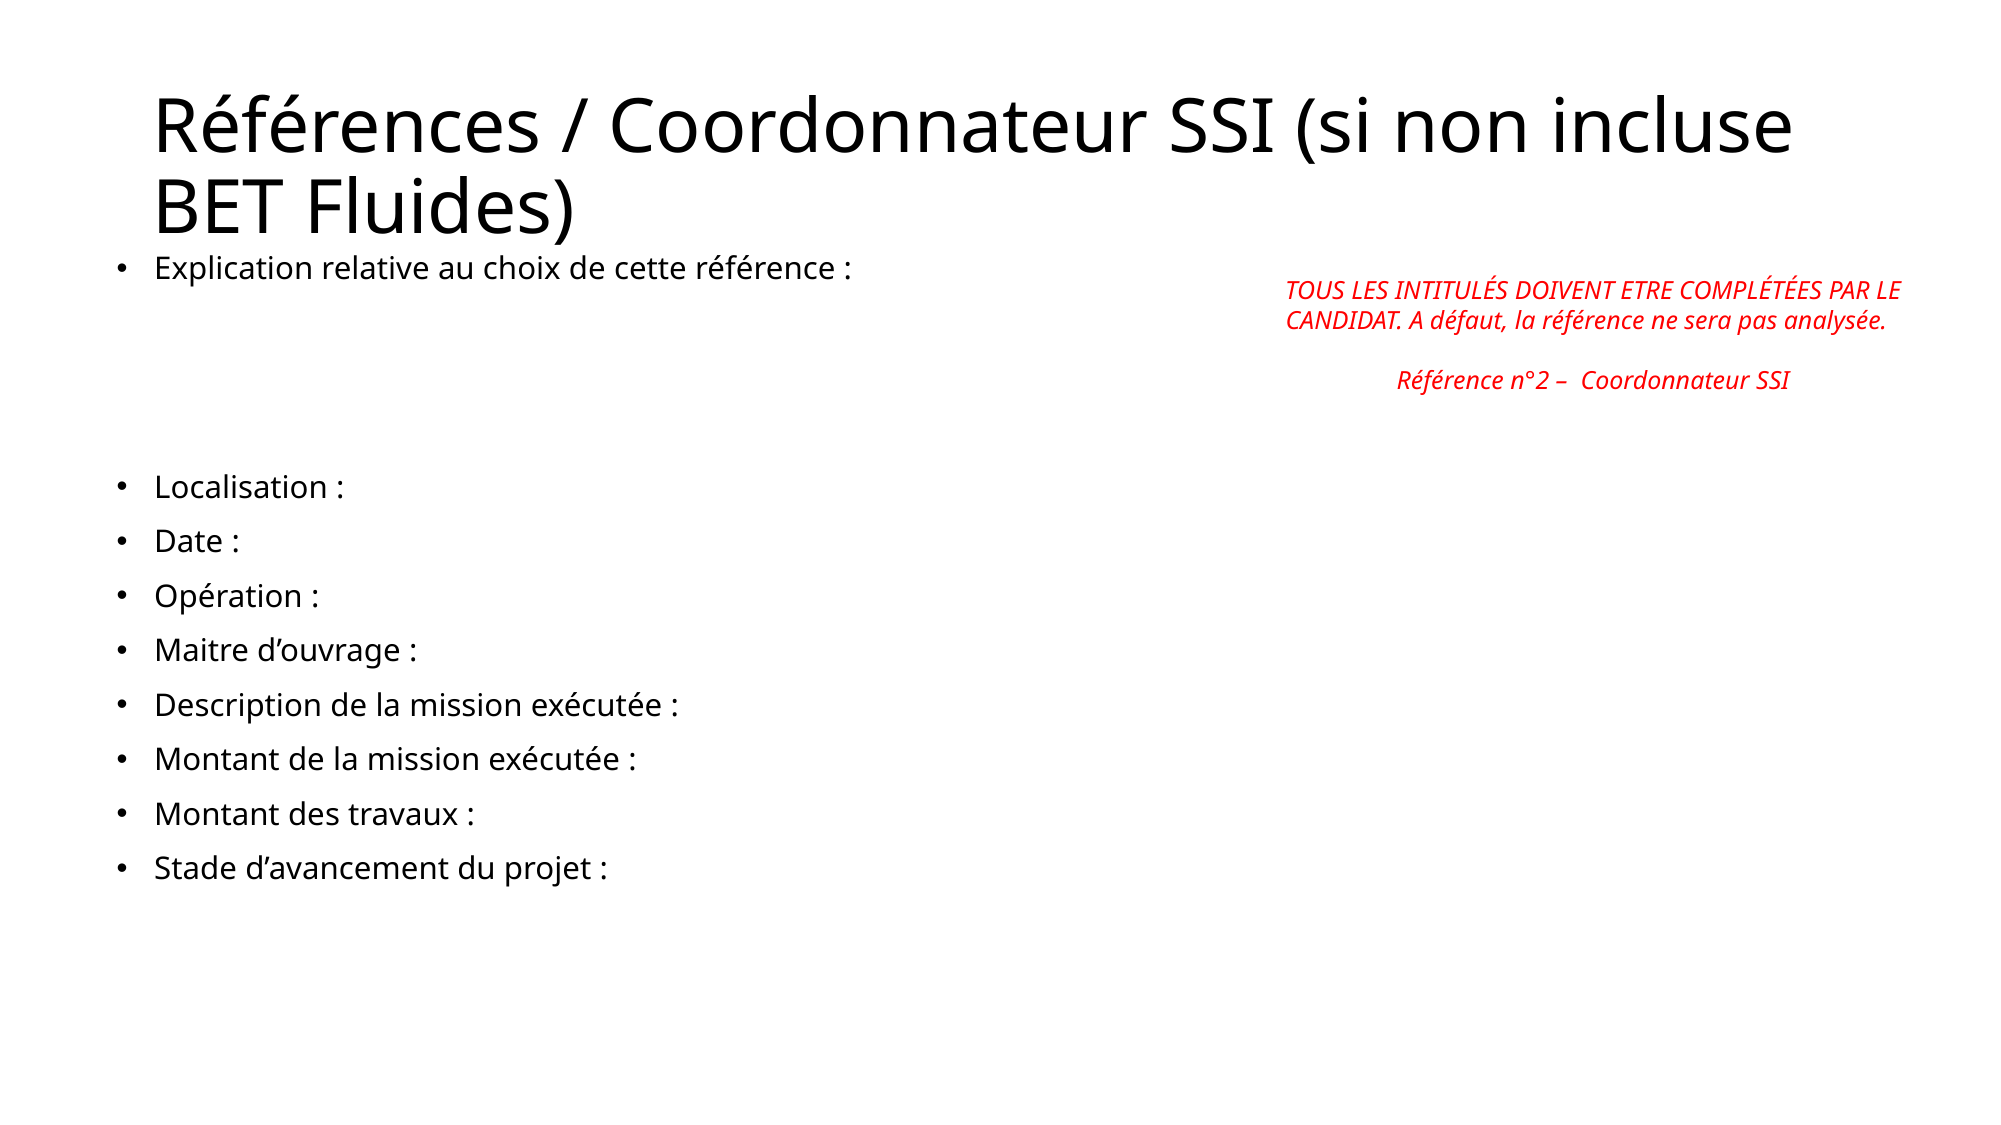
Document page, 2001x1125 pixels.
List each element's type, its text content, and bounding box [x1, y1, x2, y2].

list Explication relative au choix de cette référence : Localisation : Date : Opération : Maitre d’ouvrage : Description de la mission exécutée : Montant de la mission exécutée : Montant des travaux : Stade d’avancement du projet : [101, 245, 1827, 972]
text_box TOUS LES INTITULÉS DOIVENT ETRE COMPLÉTÉES PAR LE CANDIDAT. A défaut, la référence ne sera pas analysée. Référence n°2 – Coordonnateur SSI [1210, 267, 1977, 432]
title Références / Coordonnateur SSI (si non incluse BET Fluides) [137, 59, 1863, 267]
